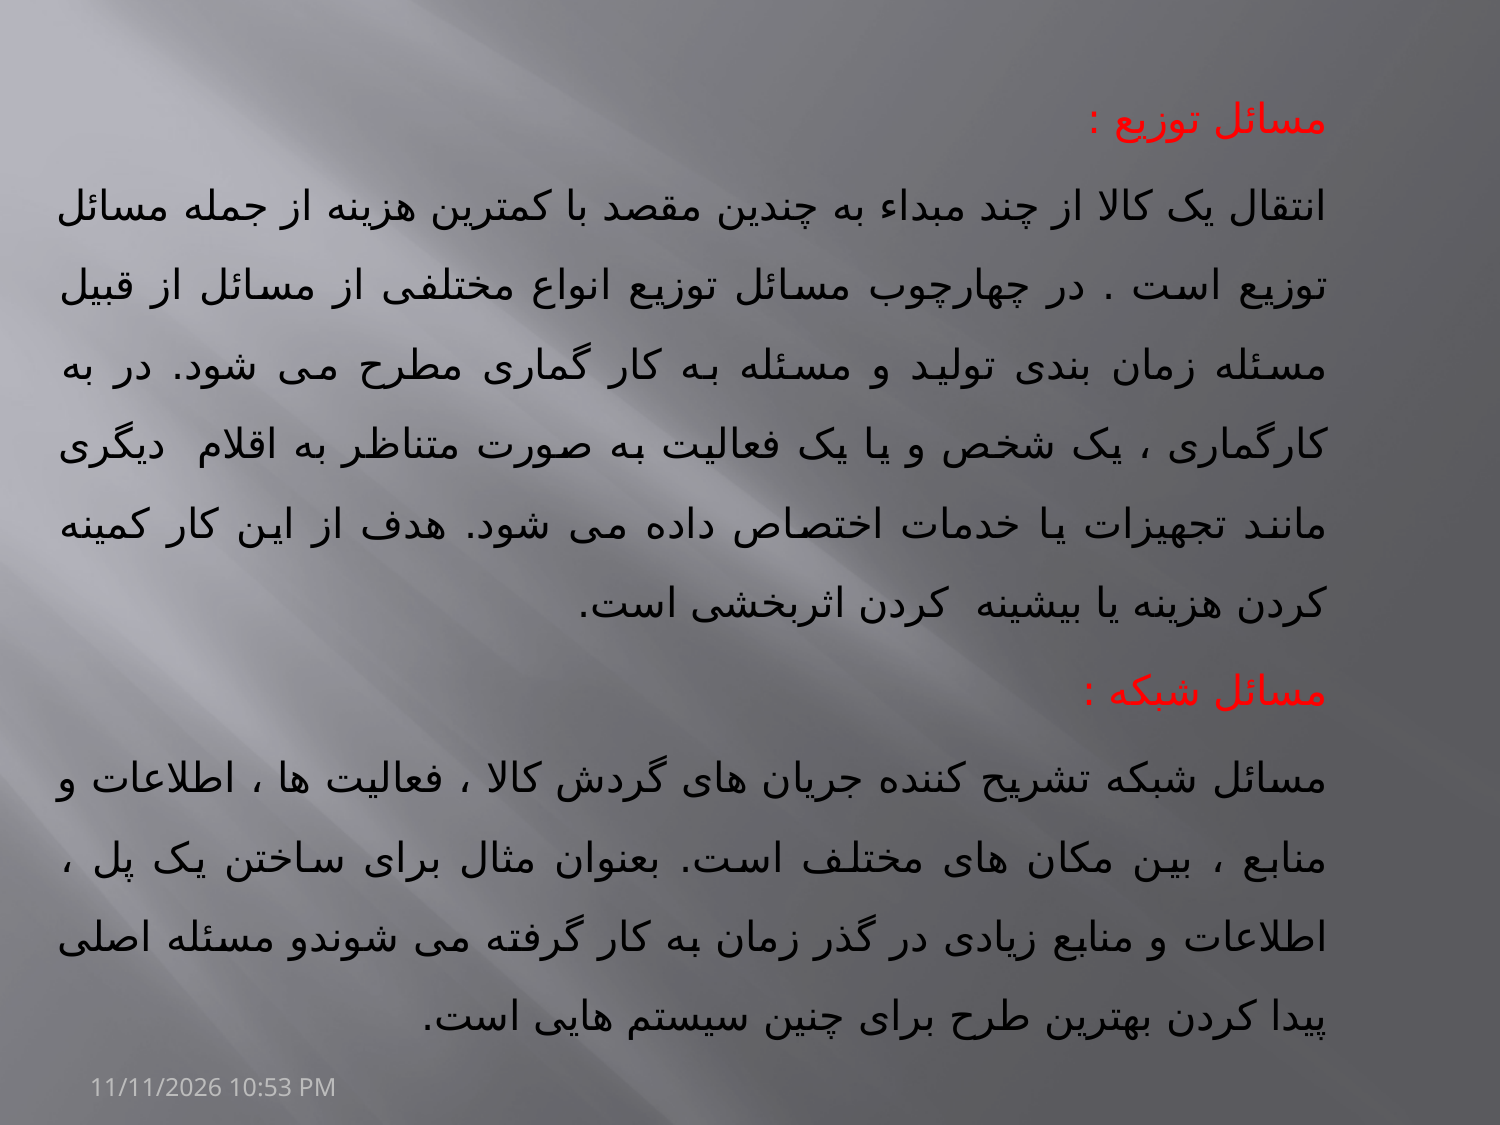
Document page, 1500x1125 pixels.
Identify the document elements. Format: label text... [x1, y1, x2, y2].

slide_number 20/مارس/1 [75, 1052, 425, 1113]
list مسائل توزیع : انتقال یک کالا از چند مبداء به چندین مقصد با کمترین هزینه از جمله مسائل توزیع است . در چهارچوب مسائل توزیع انواع مختلفی از مسائل از قبیل مسئله زمان بندی تولید و مسئله به کار گماری مطرح می شود. در به کارگماری ، یک شخص و یا یک فعالیت به صورت متناظر به اقلام دیگری مانند تجهیزات یا خدمات اختصاص داده می شود. هدف از این کار کمینه کردن هزینه یا بیشینه کردن اثربخشی است. مسائل شبکه : مسائل شبکه تشریح کننده جریان های گردش کالا ، فعالیت ها ، اطلاعات و منابع ، بین مکان های مختلف است. بعنوان مثال برای ساختن یک پل ، اطلاعات و منابع زیادی در گذر زمان به کار گرفته می شوندو مسئله اصلی پیدا کردن بهترین طرح برای چنین سیستم هایی است. [41, 54, 1425, 1059]
